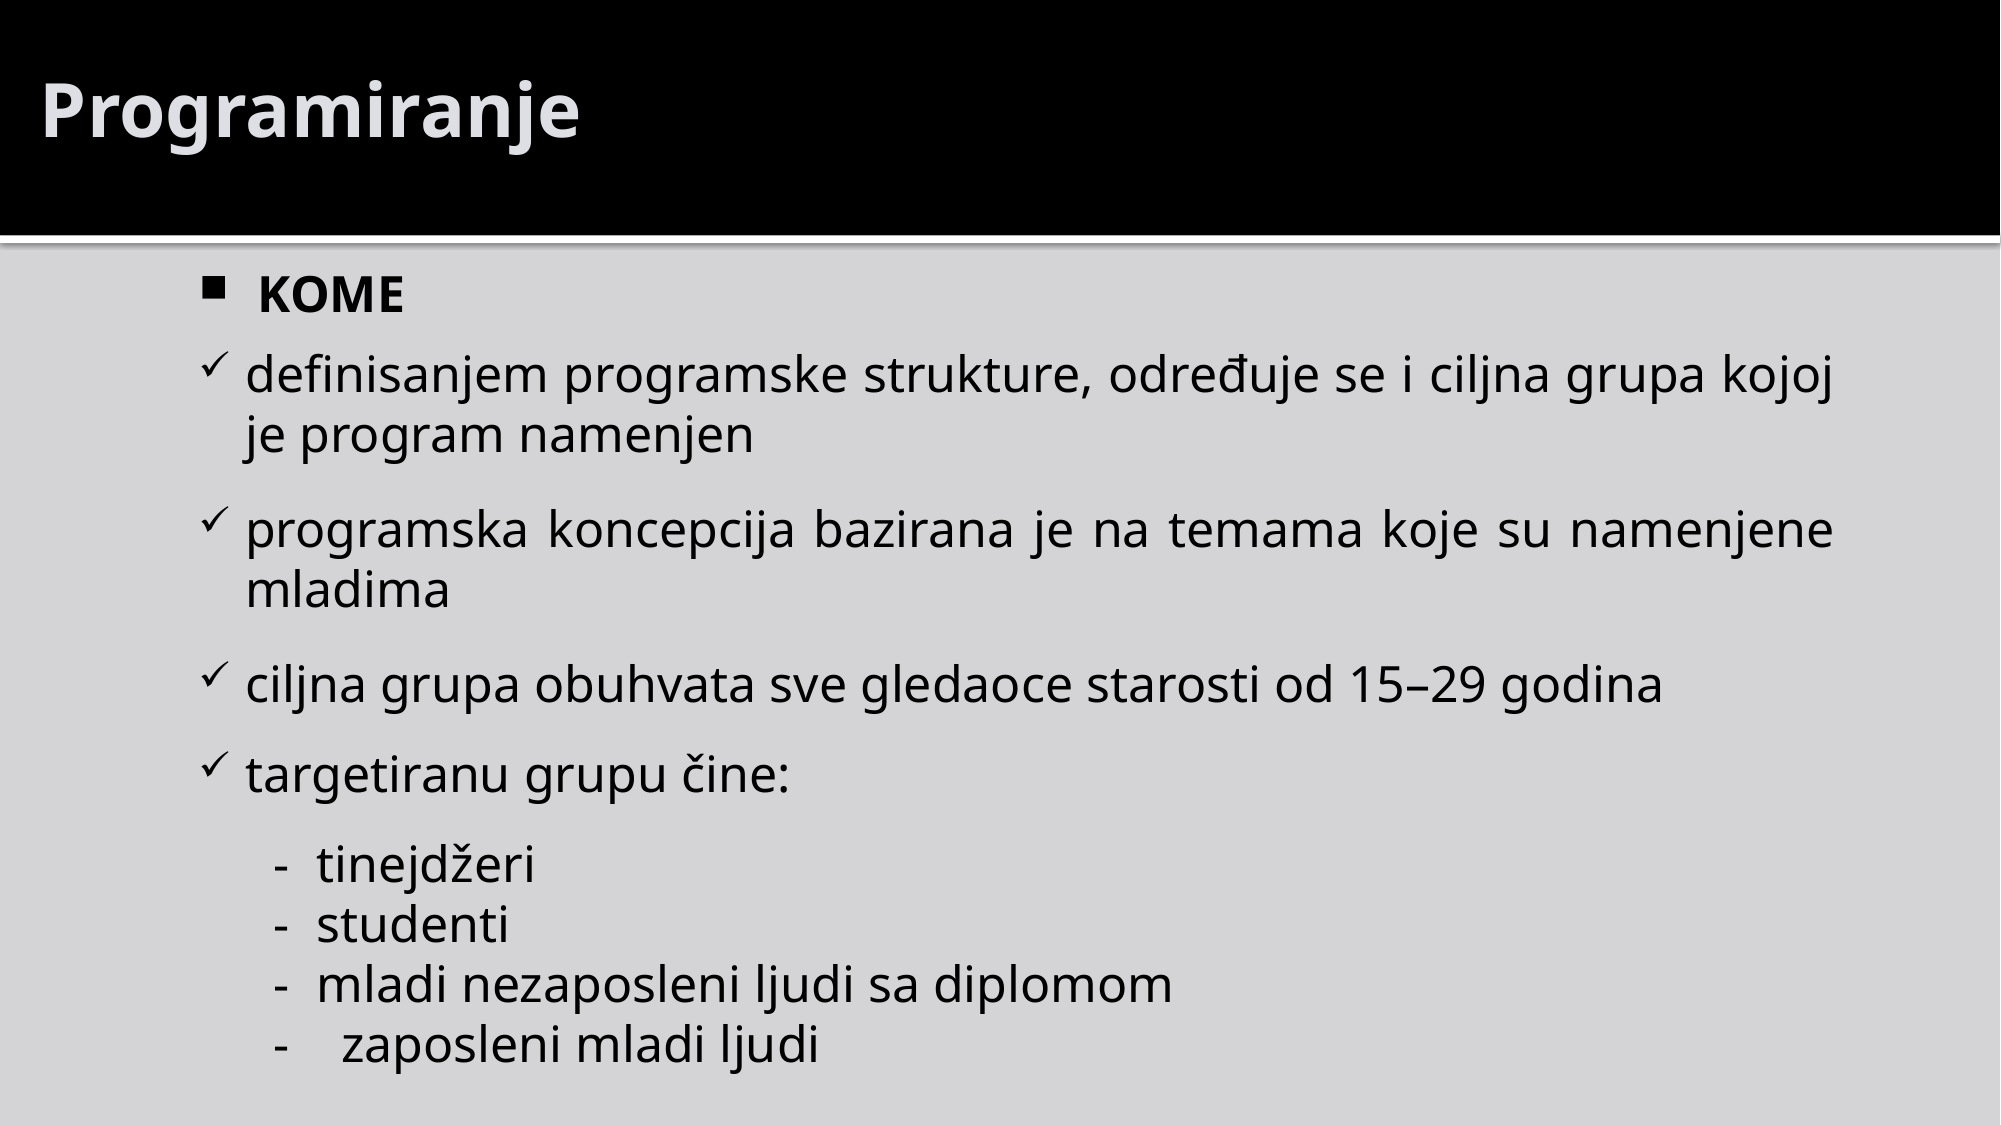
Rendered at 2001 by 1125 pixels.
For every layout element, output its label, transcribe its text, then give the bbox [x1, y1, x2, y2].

text_box Programiranje [24, 62, 1663, 200]
list KOME definisanjem programske strukture, određuje se i ciljna grupa kojoj je program namenjen programska koncepcija bazirana je na temama koje su namenjene mladima ciljna grupa obuhvata sve gledaoce starosti od 15–29 godina targetiranu grupu čine: - tinejdžeri - studenti - mladi nezaposleni ljudi sa diplomom - zaposleni mladi ljudi [87, 237, 1850, 1125]
